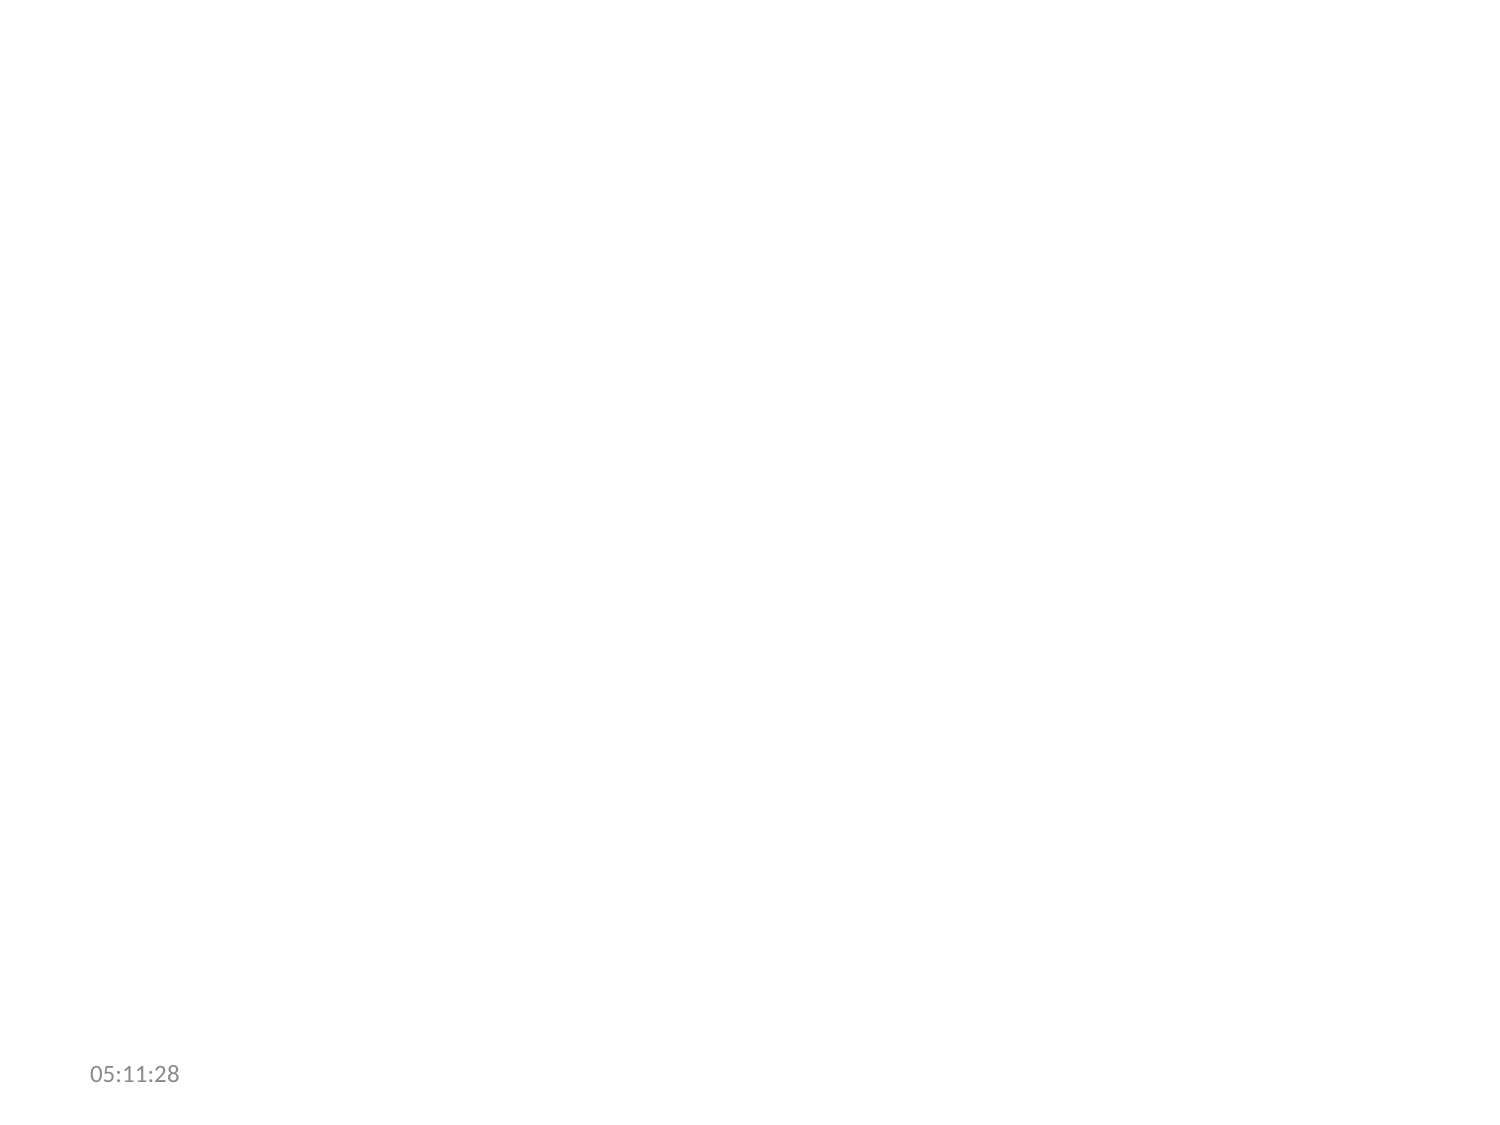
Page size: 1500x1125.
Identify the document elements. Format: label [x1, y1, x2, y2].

slide_number [75, 1042, 425, 1103]
